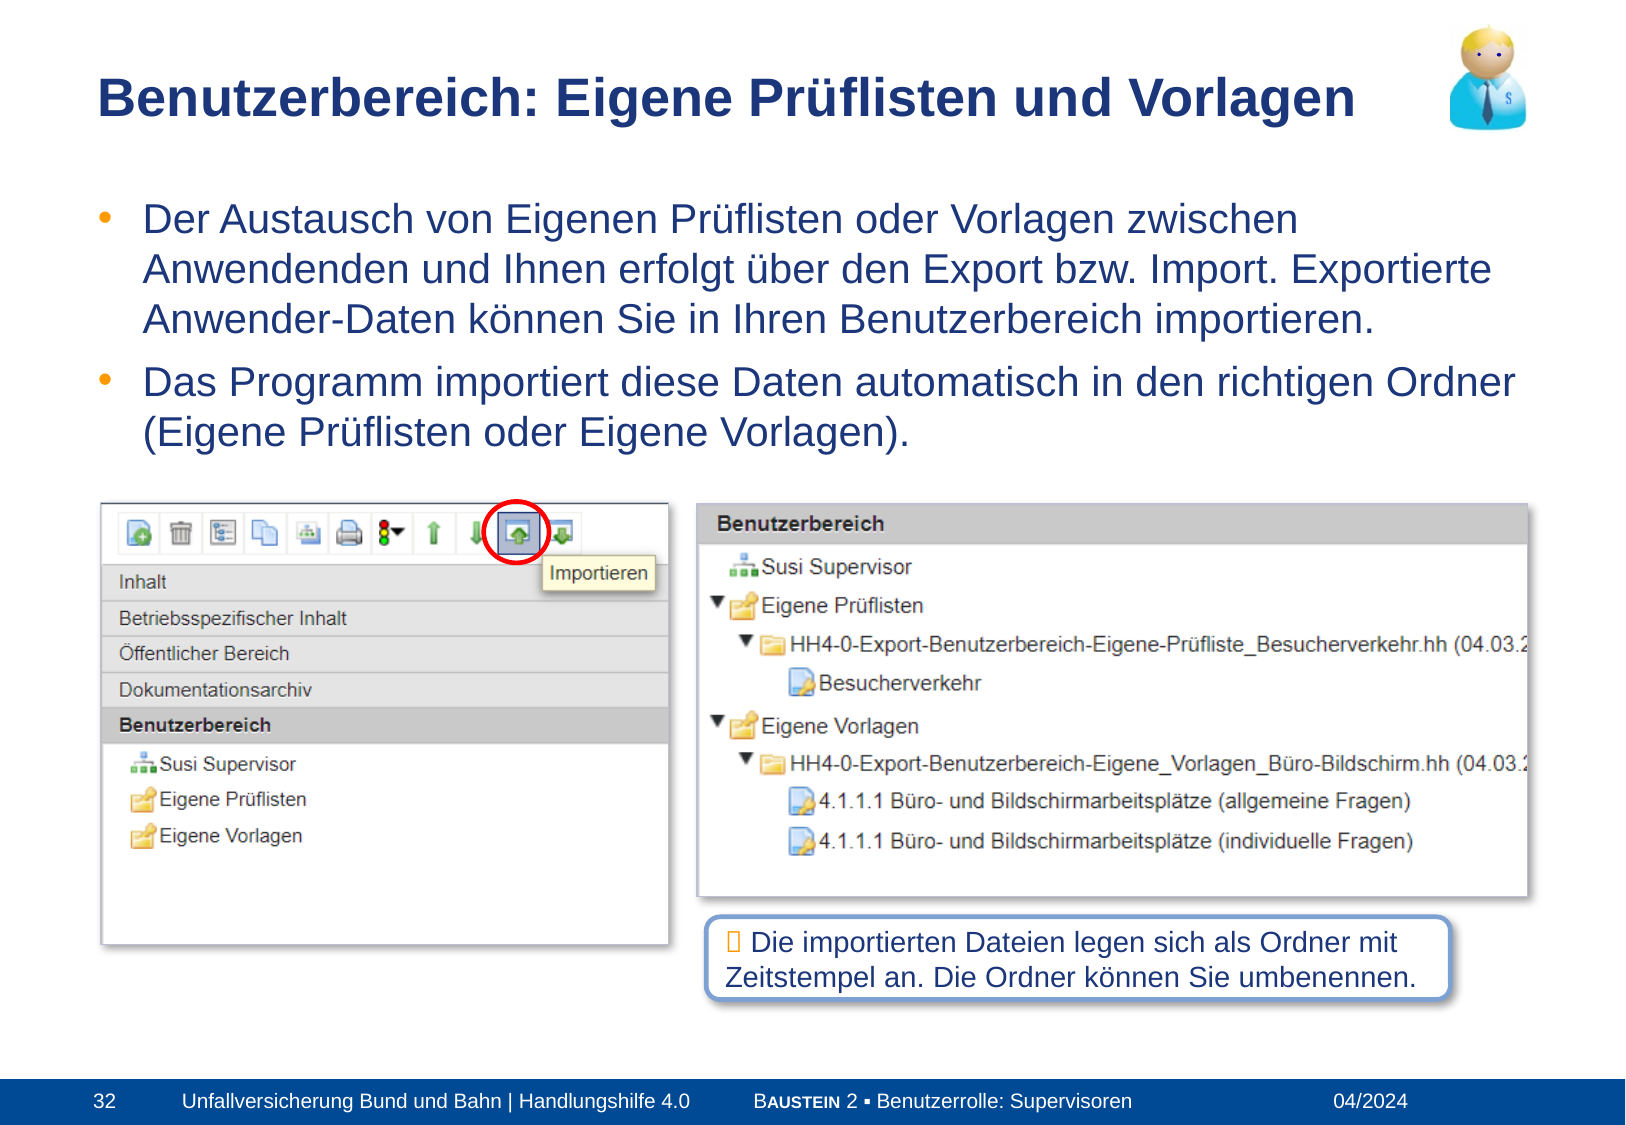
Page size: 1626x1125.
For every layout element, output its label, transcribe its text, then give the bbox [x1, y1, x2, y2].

text_box Der Austausch von Eigenen Prüflisten oder Vorlagen zwischen Anwendenden und Ihnen erfolgt über den Export bzw. Import. Exportierte Anwender-Daten können Sie in Ihren Benutzerbereich importieren. Das Programm importiert diese Daten automatisch in den richtigen Ordner (Eigene Prüflisten oder Eigene Vorlagen). [83, 184, 1548, 409]
picture [100, 503, 668, 945]
text_box  Die importierten Dateien legen sich als Ordner mit Zeitstempel an. Die Ordner können Sie umbenennen. [706, 916, 1451, 1000]
picture [1446, 24, 1527, 134]
picture [697, 504, 1527, 896]
title Benutzerbereich: Eigene Prüflisten und Vorlagen [82, 54, 1403, 138]
picture [0, 1079, 1626, 1125]
